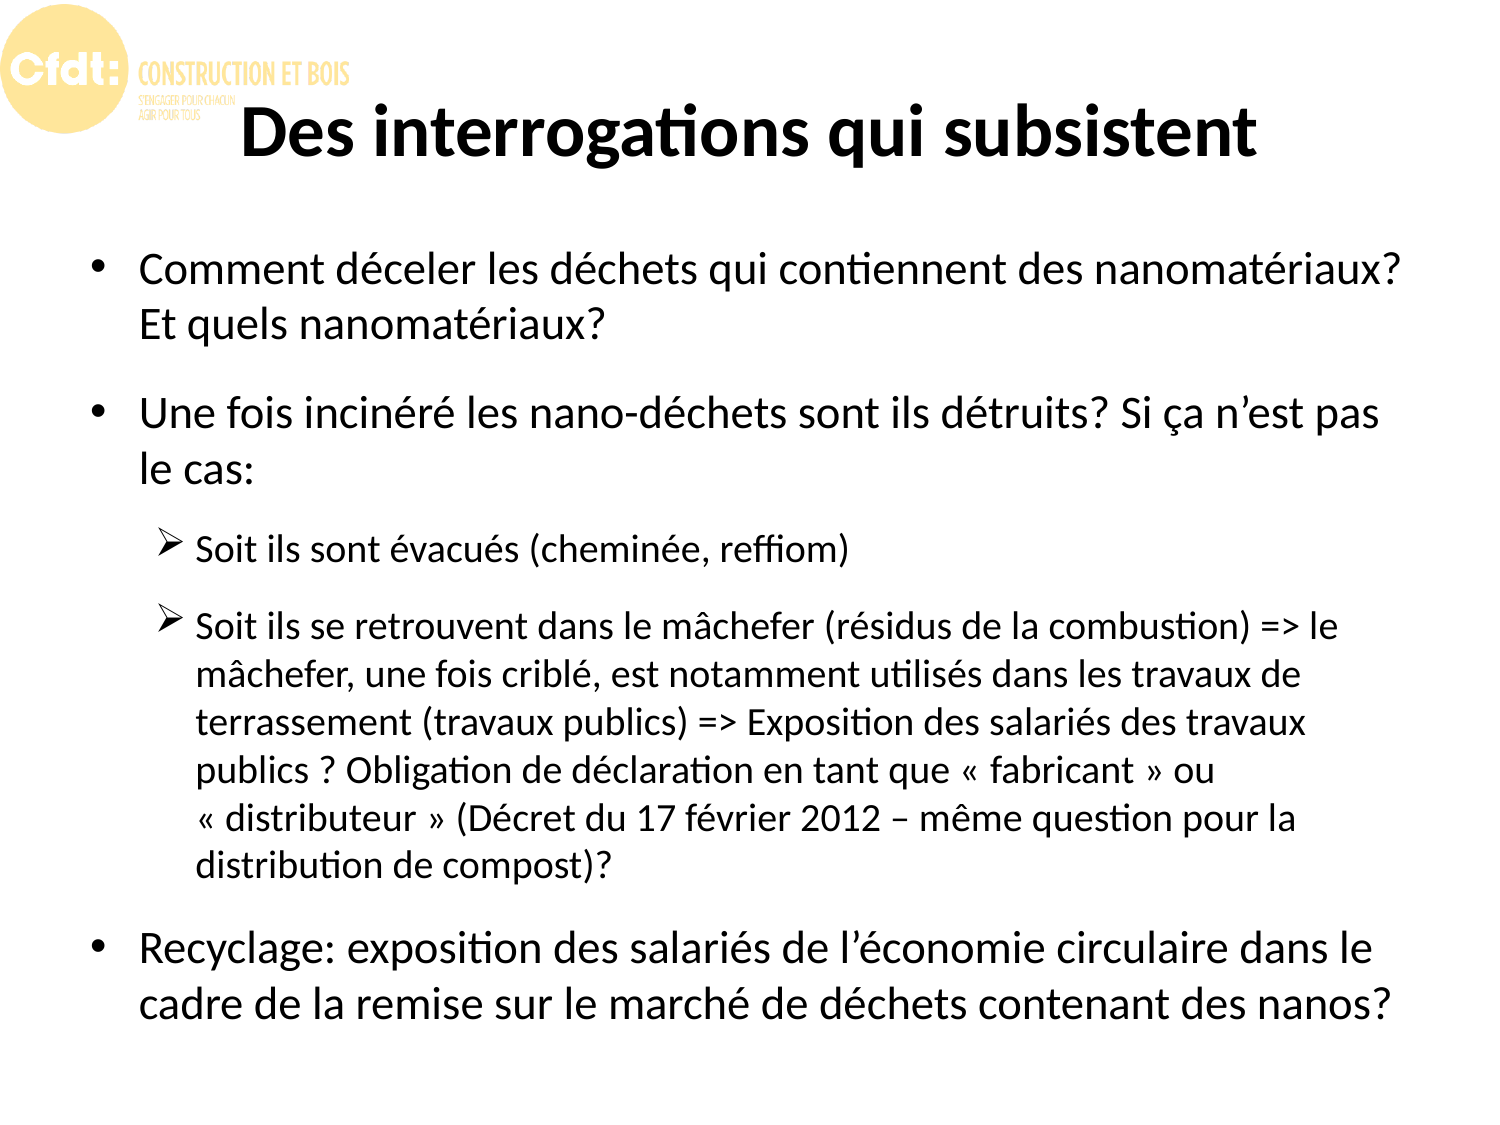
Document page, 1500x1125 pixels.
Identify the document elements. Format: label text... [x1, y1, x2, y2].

title Des interrogations qui subsistent [75, 45, 1425, 209]
list Comment déceler les déchets qui contiennent des nanomatériaux? Et quels nanomatériaux? Une fois incinéré les nano-déchets sont ils détruits? Si ça n’est pas le cas: Soit ils sont évacués (cheminée, reffiom) Soit ils se retrouvent dans le mâchefer (résidus de la combustion) => le mâchefer, une fois criblé, est notamment utilisés dans les travaux de terrassement (travaux publics) => Exposition des salariés des travaux publics ? Obligation de déclaration en tant que « fabricant » ou « distributeur » (Décret du 17 février 2012 – même question pour la distribution de compost)? Recyclage: exposition des salariés de l’économie circulaire dans le cadre de la remise sur le marché de déchets contenant des nanos? [75, 230, 1425, 1094]
